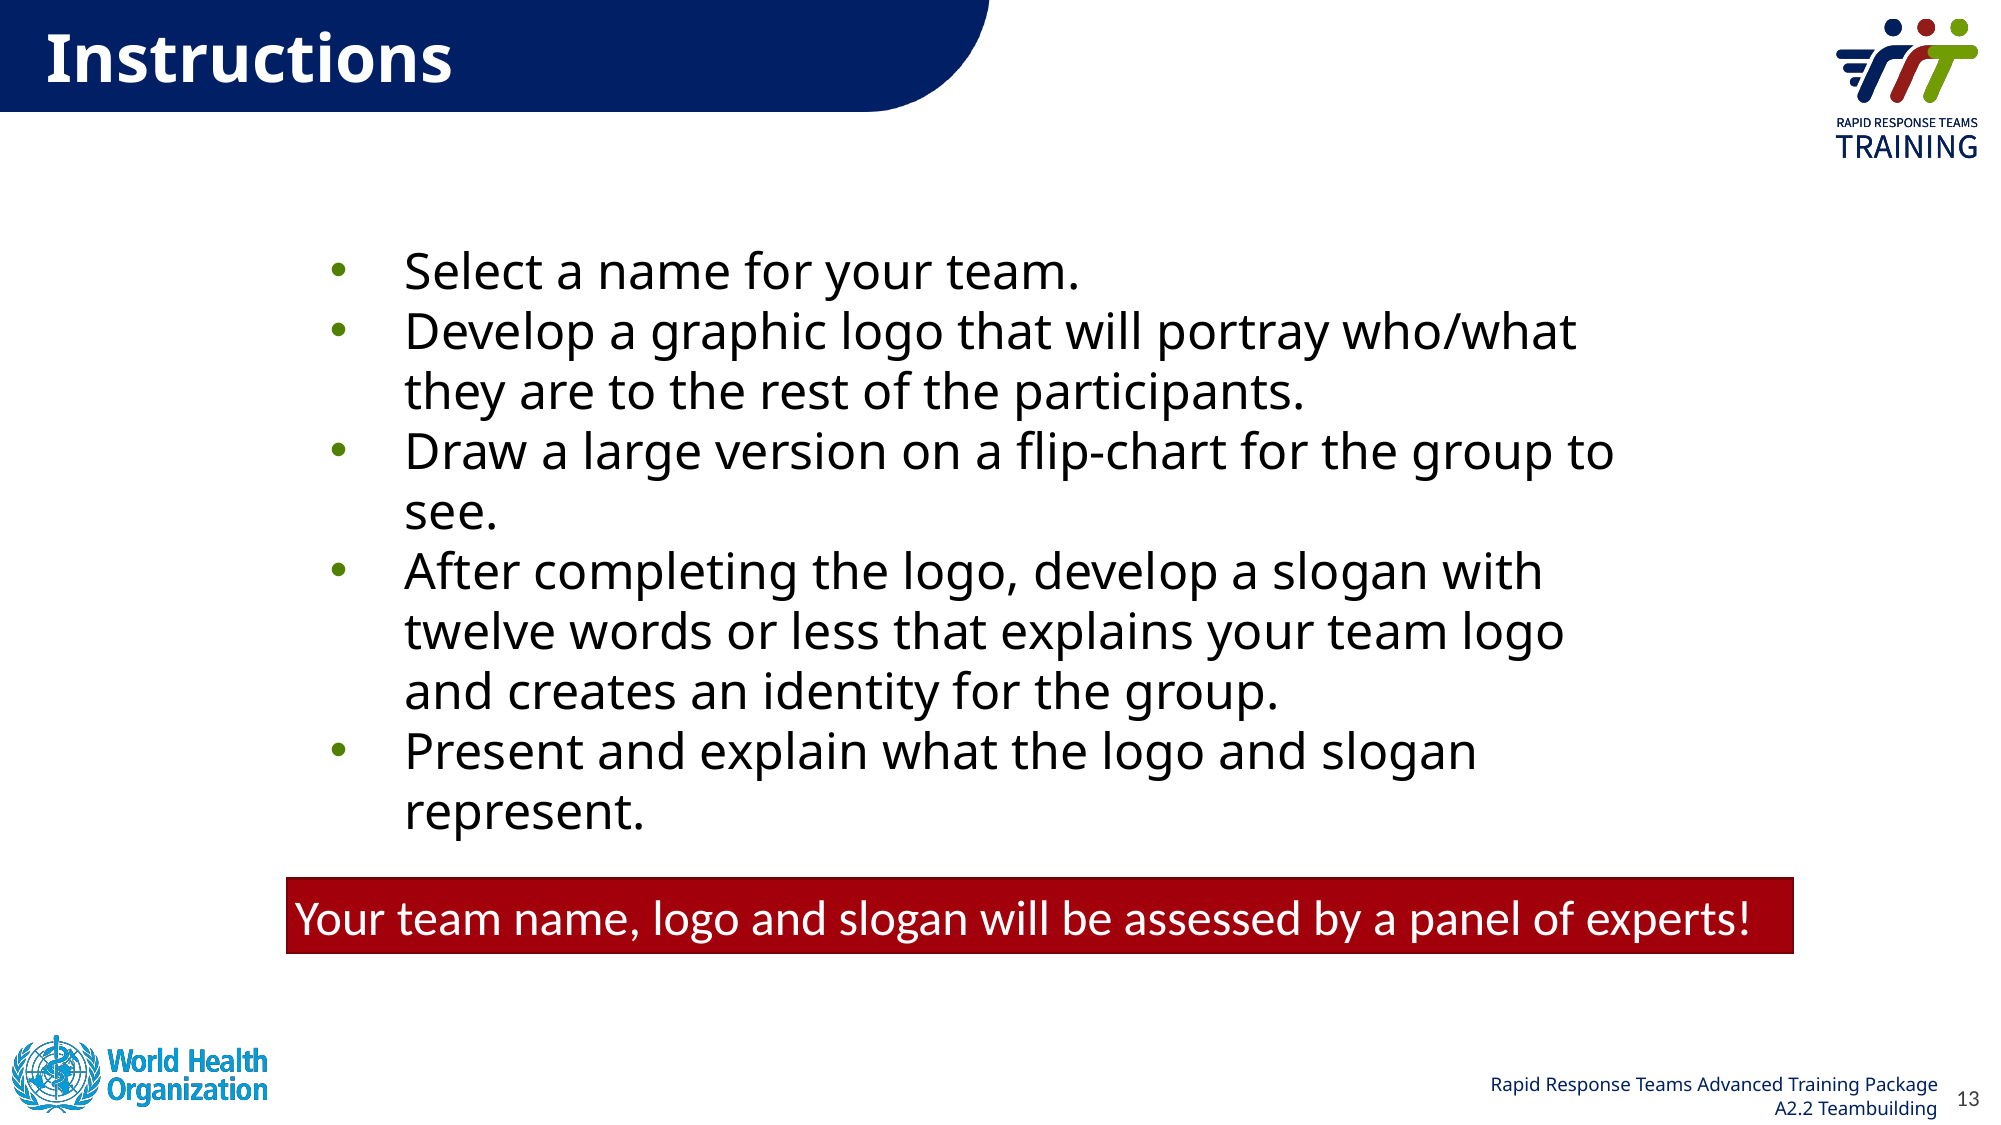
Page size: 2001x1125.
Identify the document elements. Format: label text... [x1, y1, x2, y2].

picture [40, 1062, 47, 1070]
picture [12, 1035, 54, 1068]
picture [1835, 19, 1978, 167]
picture [12, 1083, 48, 1113]
picture [59, 1035, 267, 1113]
picture [30, 1083, 37, 1091]
text_box Select a name for your team. Develop a graphic logo that will portray who/what they are to the rest of the participants. Draw a large version on a flip-chart for the group to see. After completing the logo, develop a slogan with twelve words or less that explains your team logo and creates an identity for the group. Present and explain what the logo and slogan represent. [322, 231, 1655, 847]
picture [0, 0, 990, 112]
picture [36, 1088, 78, 1105]
picture [34, 1054, 43, 1078]
picture [46, 1056, 54, 1062]
picture [71, 1053, 90, 1091]
picture [50, 1108, 62, 1113]
text_box Your team name, logo and slogan will be assessed by a panel of experts! [287, 878, 1793, 954]
picture [24, 1054, 36, 1087]
text_box Instructions [38, 8, 1024, 103]
picture [22, 1062, 26, 1077]
